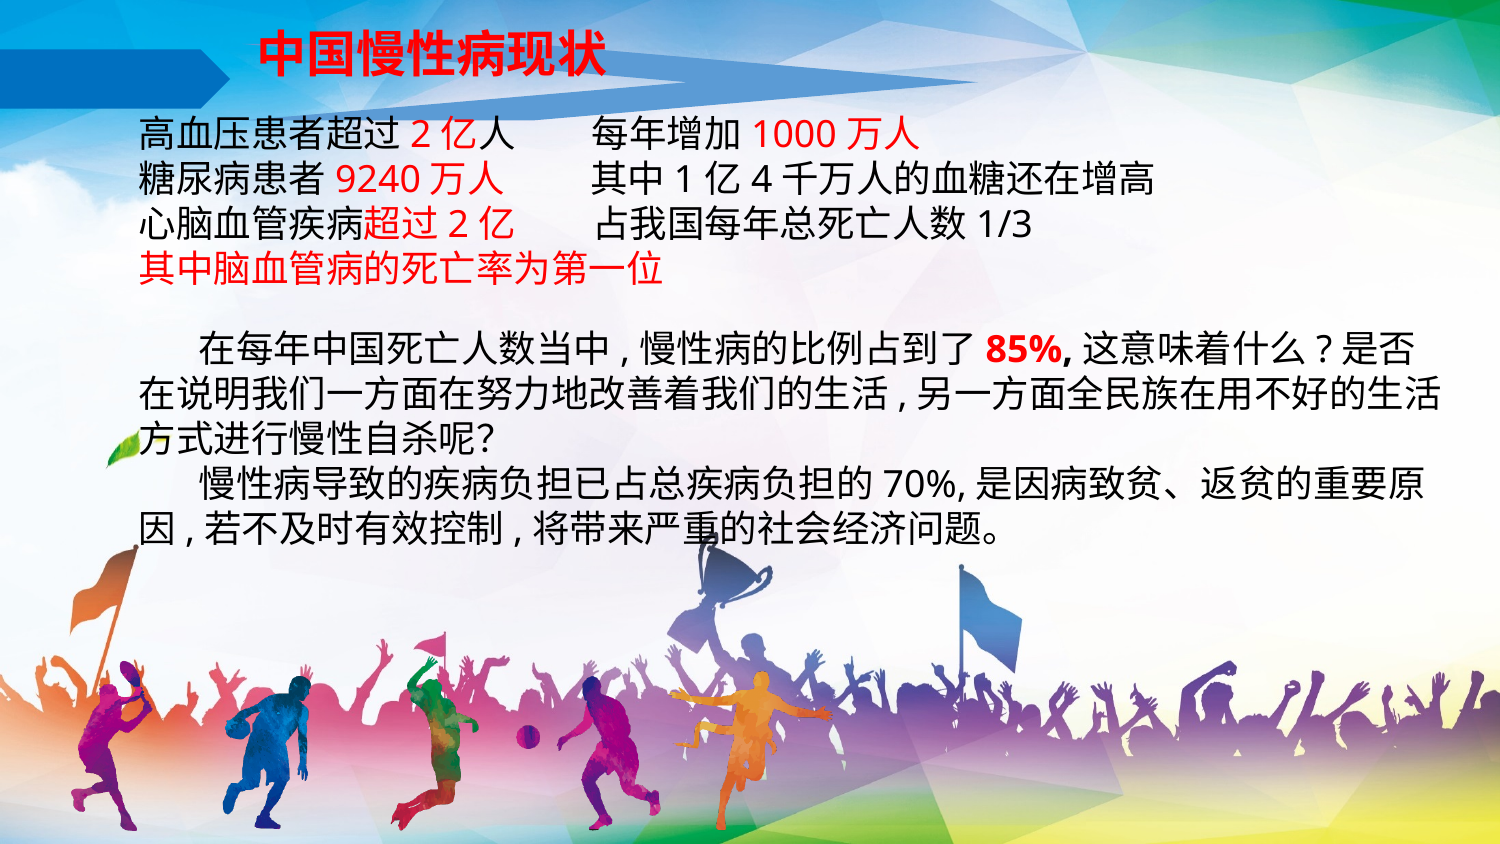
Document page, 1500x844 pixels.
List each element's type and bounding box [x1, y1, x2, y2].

text_box [0, 0, 1500, 844]
